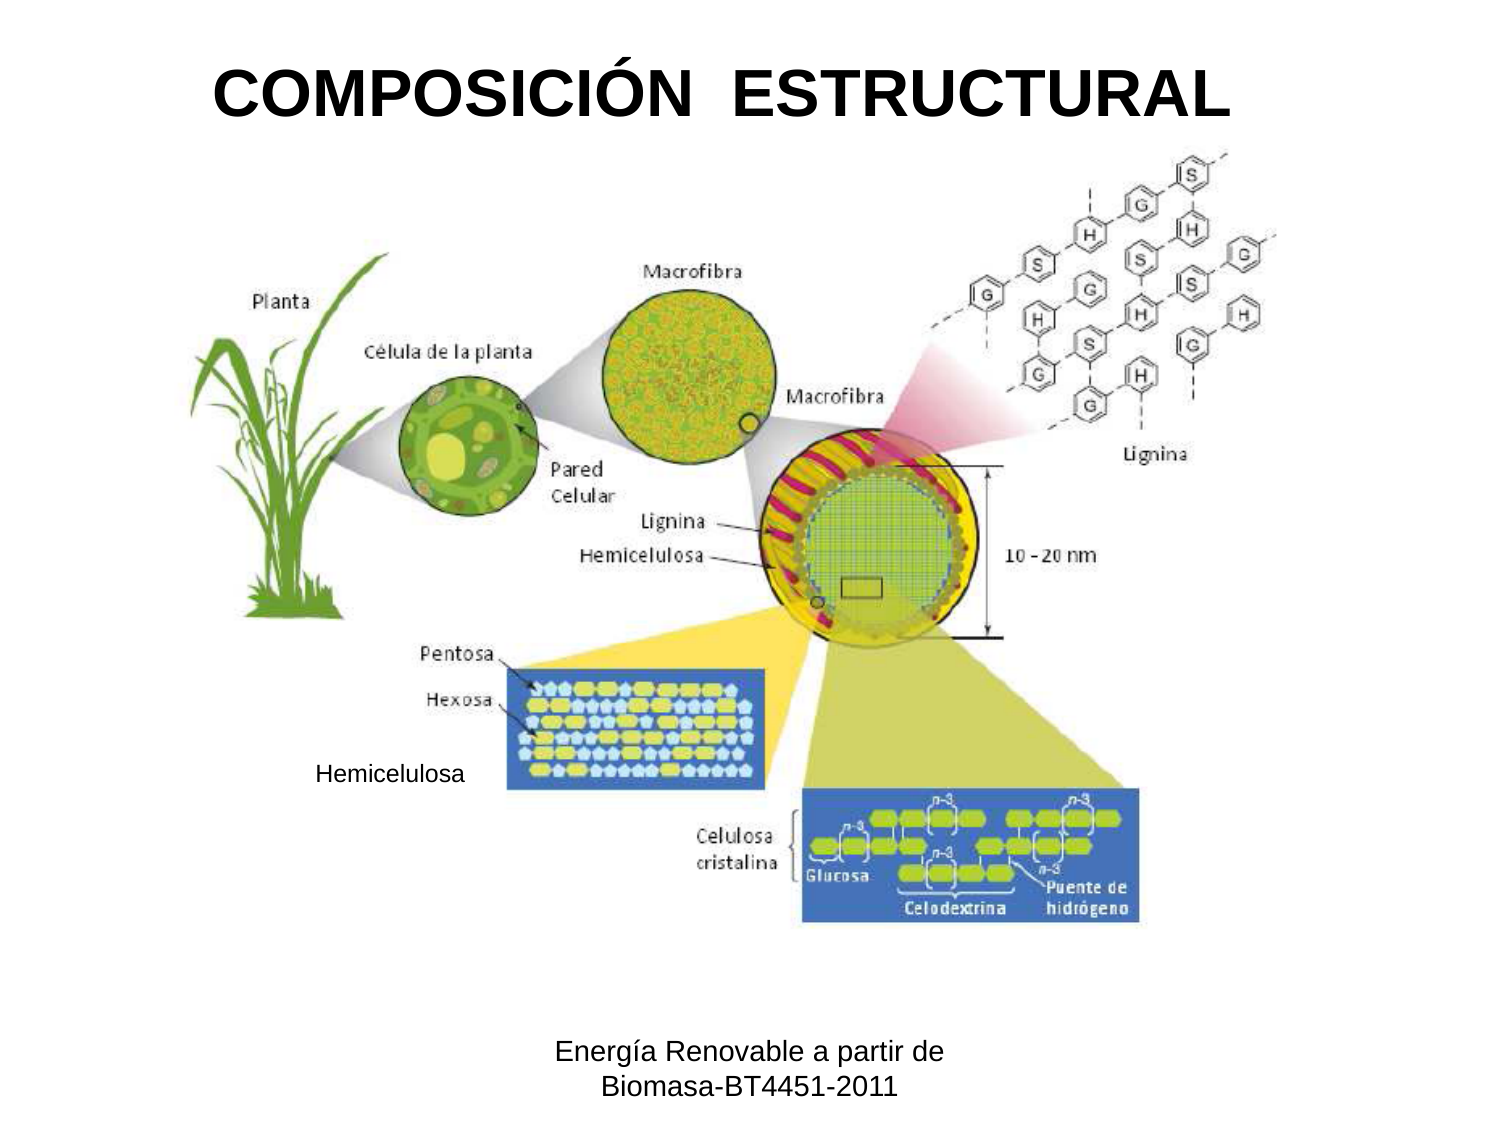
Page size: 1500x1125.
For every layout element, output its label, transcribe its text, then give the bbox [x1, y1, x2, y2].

footer Energía Renovable a partir de Biomasa-BT4451-2011 [512, 1024, 988, 1103]
picture [70, 128, 1388, 955]
text_box COMPOSICIÓN ESTRUCTURAL [82, 42, 1394, 138]
